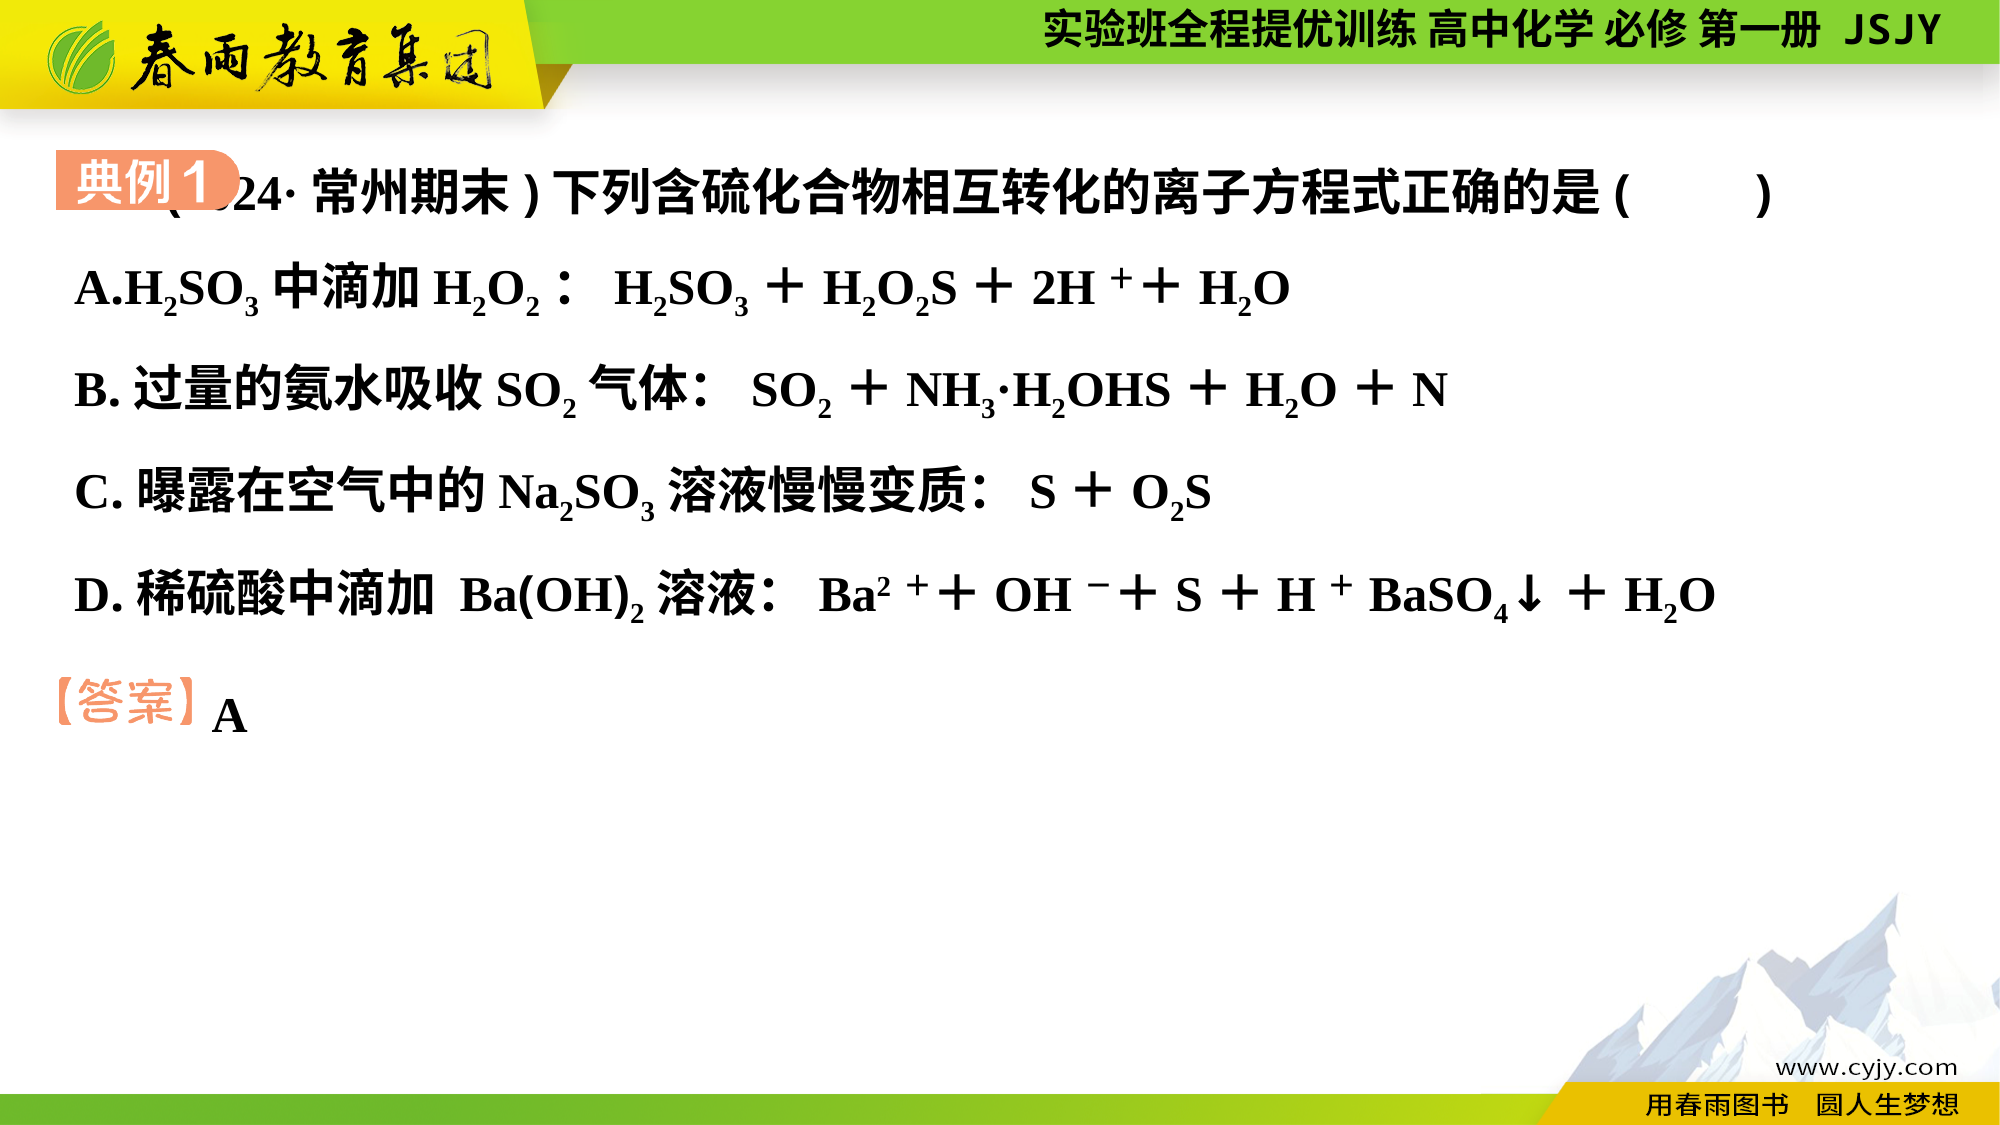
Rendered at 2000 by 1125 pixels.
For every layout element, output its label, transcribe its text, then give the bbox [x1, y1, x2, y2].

text_box A [59, 645, 1944, 751]
picture [0, 0, 2000, 1125]
